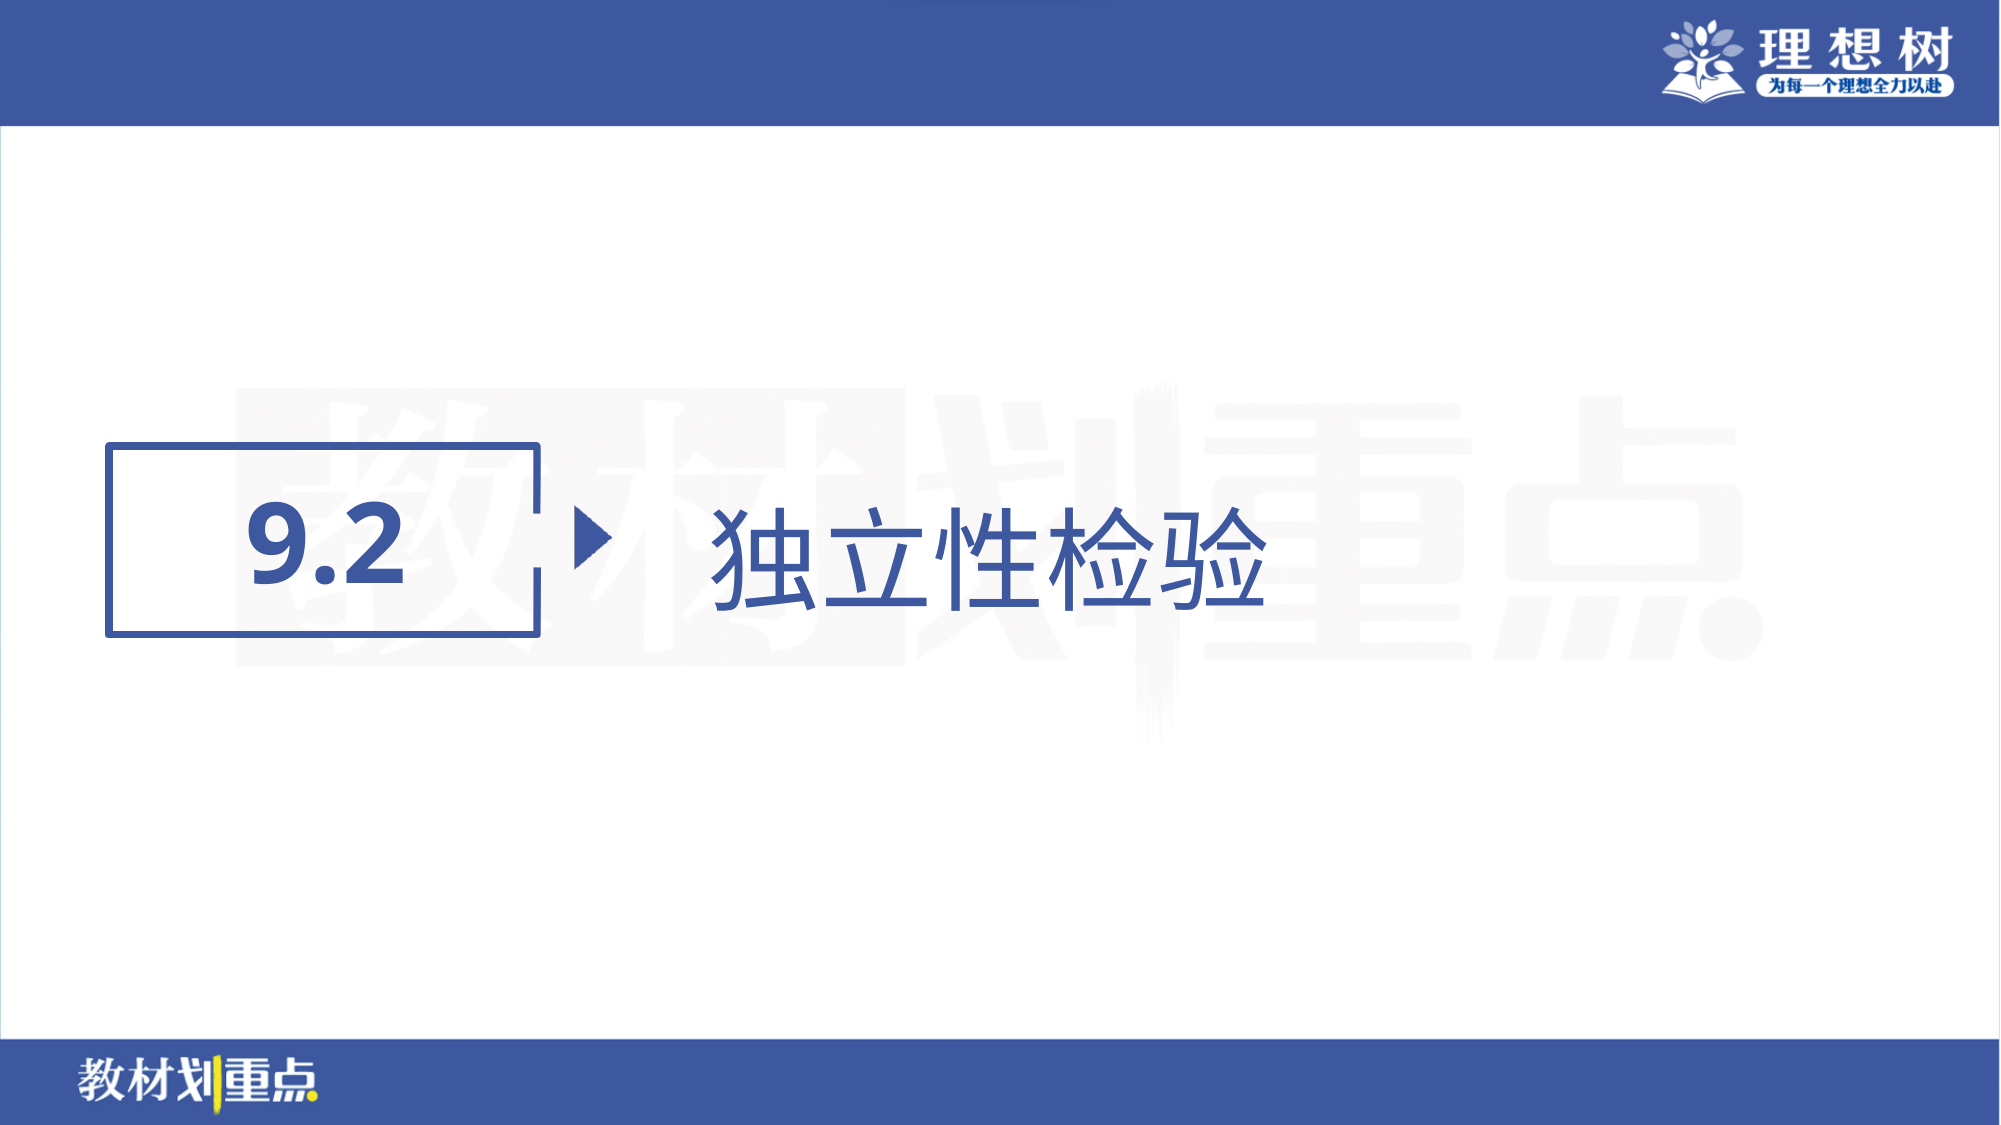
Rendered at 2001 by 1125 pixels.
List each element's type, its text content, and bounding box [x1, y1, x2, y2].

picture [0, 0, 2000, 1125]
text_box 独立性检验 [708, 424, 1967, 635]
